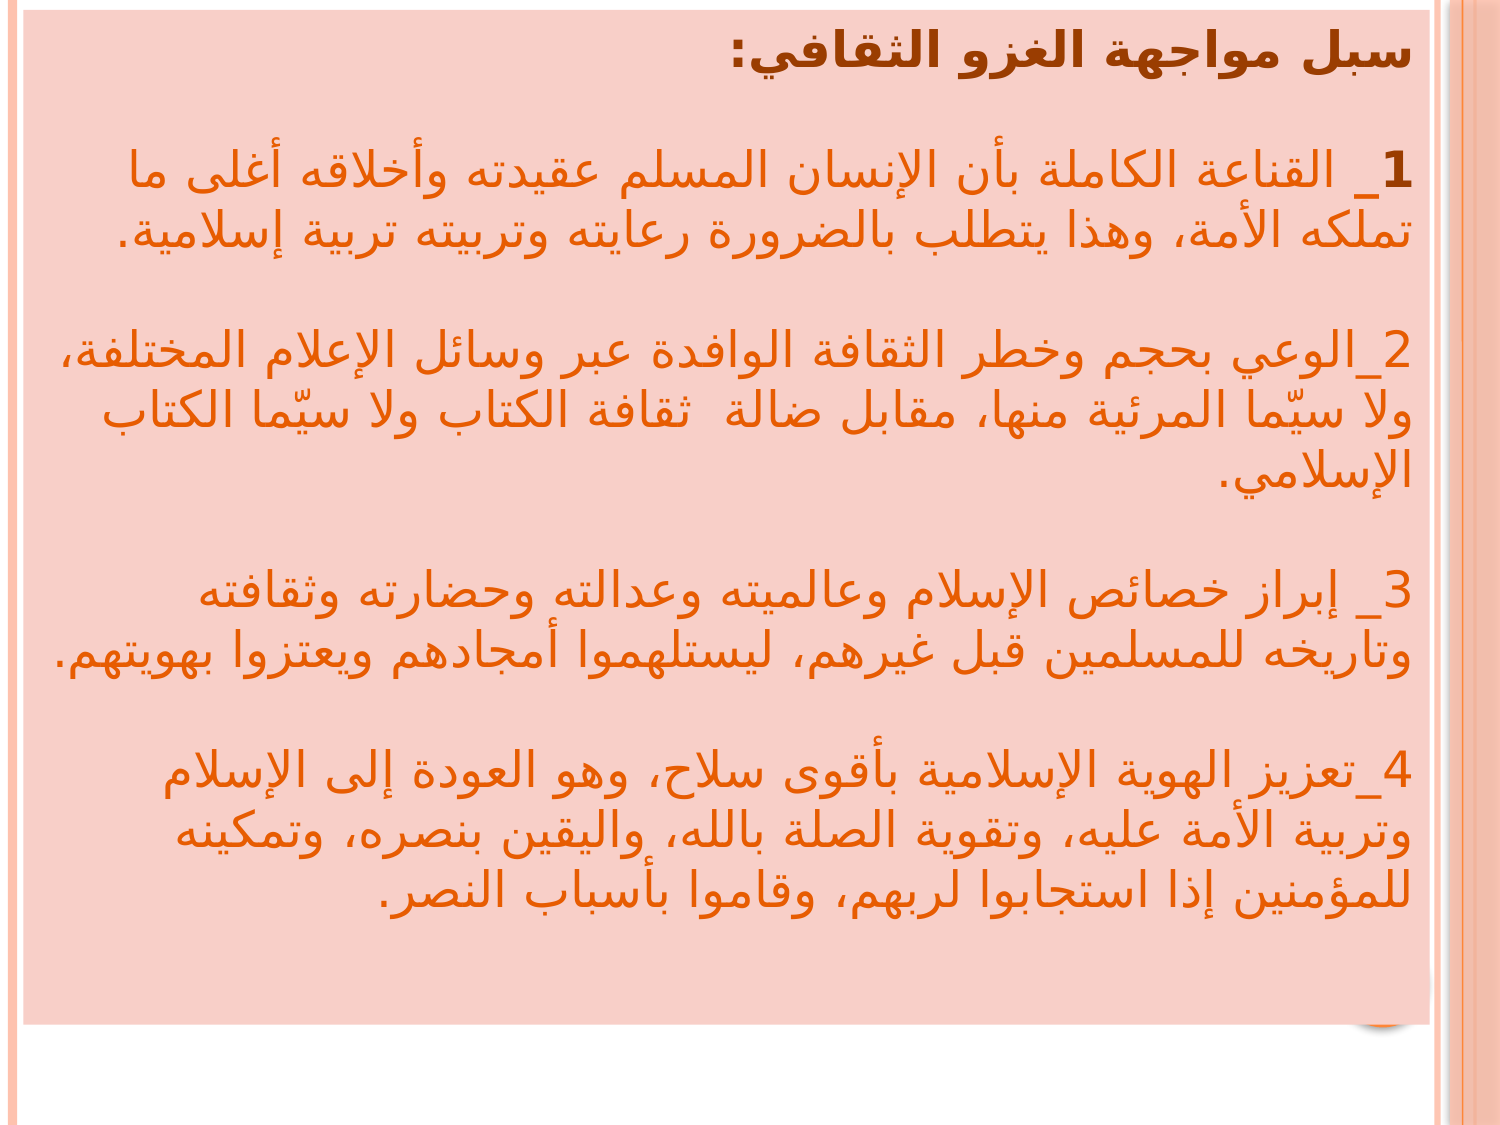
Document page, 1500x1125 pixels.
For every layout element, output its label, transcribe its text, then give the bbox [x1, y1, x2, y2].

text_box سبل مواجهة الغزو الثقافي: 1_ القناعة الكاملة بأن الإنسان المسلم عقيدته وأخلاقه أغلى ما تملكه الأمة، وهذا يتطلب بالضرورة رعايته وتربيته تربية إسلامية. 2_الوعي بحجم وخطر الثقافة الوافدة عبر وسائل الإعلام المختلفة، ولا سيّما المرئية منها، مقابل ضالة ثقافة الكتاب ولا سيّما الكتاب الإسلامي. 3_ إبراز خصائص الإسلام وعالميته وعدالته وحضارته وثقافته وتاريخه للمسلمين قبل غيرهم، ليستلهموا أمجادهم ويعتزوا بهويتهم. 4_تعزيز الهوية الإسلامية بأقوى سلاح، وهو العودة إلى الإسلام وتربية الأمة عليه، وتقوية الصلة بالله، واليقين بنصره، وتمكينه للمؤمنين إذا استجابوا لربهم، وقاموا بأسباب النصر. [23, 9, 1430, 1025]
